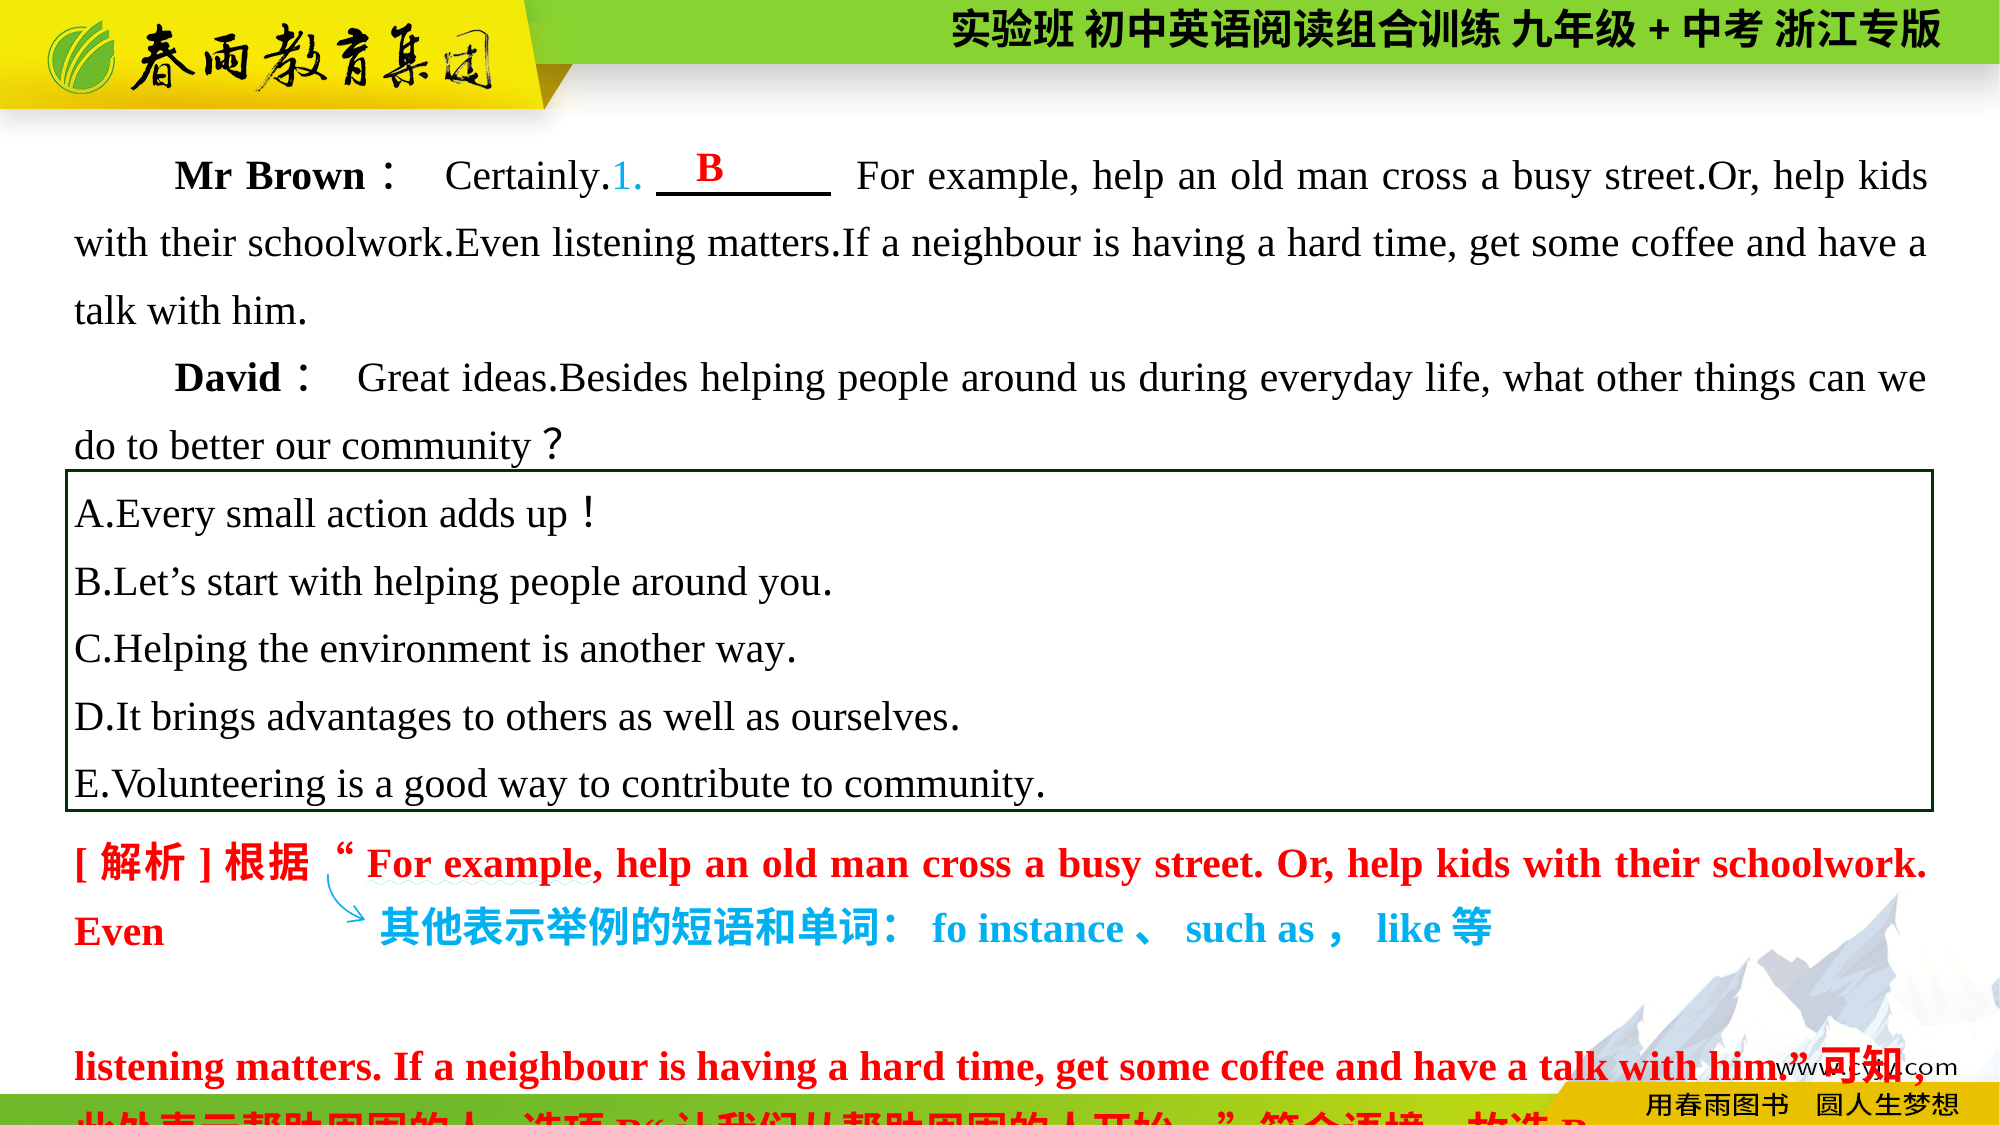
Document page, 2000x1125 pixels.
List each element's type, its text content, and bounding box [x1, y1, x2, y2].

text_box 其他表示举例的短语和单词：fo instance、such as，like等 [364, 893, 1515, 958]
text_box [解析]根据“For example, help an old man cross a busy street. Or, help kids with their schoolwork. Even listening matters. If a neighbour is having a hard time, get some coffee and have a talk with him.”可知,此处表示帮助周围的人,选项B“让我们从帮助周围的人开始。”符合语境。故选B。 [59, 811, 1944, 1125]
text_box B [681, 115, 739, 198]
picture [302, 865, 378, 930]
picture [0, 0, 2000, 1125]
text_box A.Every small action adds up！ B.Let’s start with helping people around you. C.Helping the environment is another way. D.It brings advantages to others as well as ourselves. E.Volunteering is a good way to contribute to community. [59, 461, 1944, 811]
list Mr Brown： Certainly.1. For example, help an old man cross a busy street.Or, help kids with their schoolwork.Even listening matters.If a neighbour is having a hard time, get some coffee and have a talk with him. David： Great ideas.Besides helping people around us during everyday life, what other things can we do to better our community？ [59, 122, 1944, 461]
text_box [66, 470, 1933, 811]
